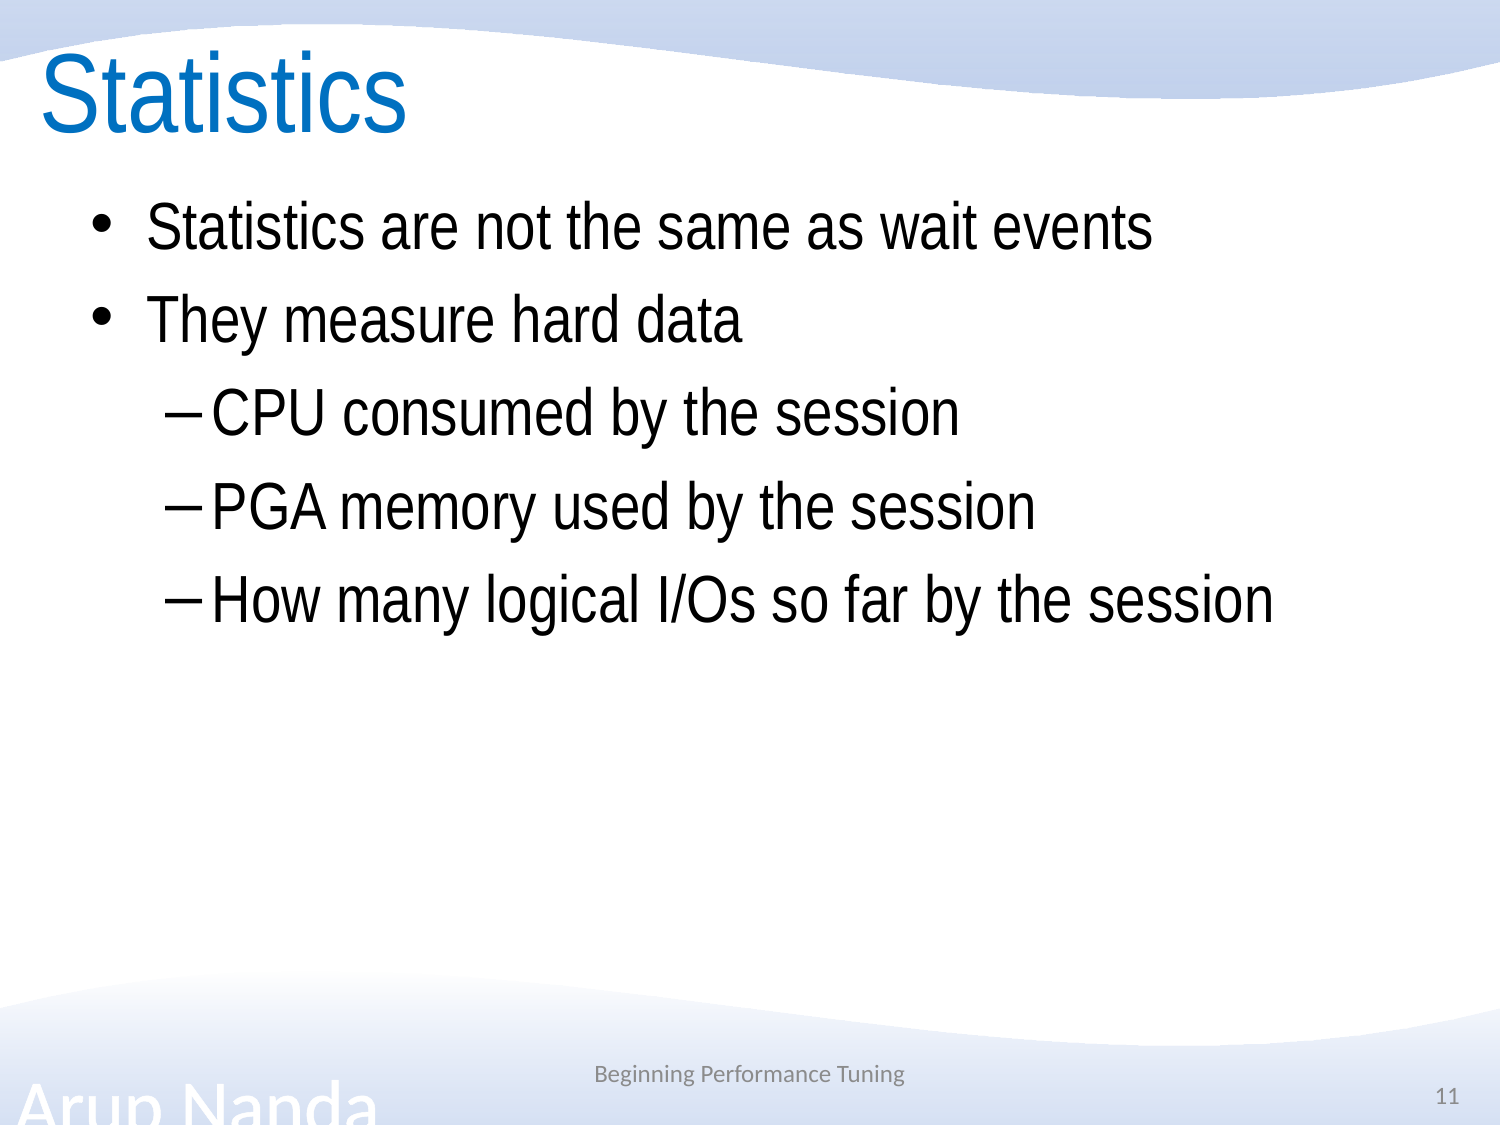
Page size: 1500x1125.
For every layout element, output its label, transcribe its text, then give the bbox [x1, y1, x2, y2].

title Statistics [24, 24, 1475, 150]
footer Beginning Performance Tuning [512, 1042, 988, 1103]
slide_number 11 [1125, 1065, 1475, 1125]
list Statistics are not the same as wait events They measure hard data CPU consumed by the session PGA memory used by the session How many logical I/Os so far by the session [75, 174, 1425, 1005]
